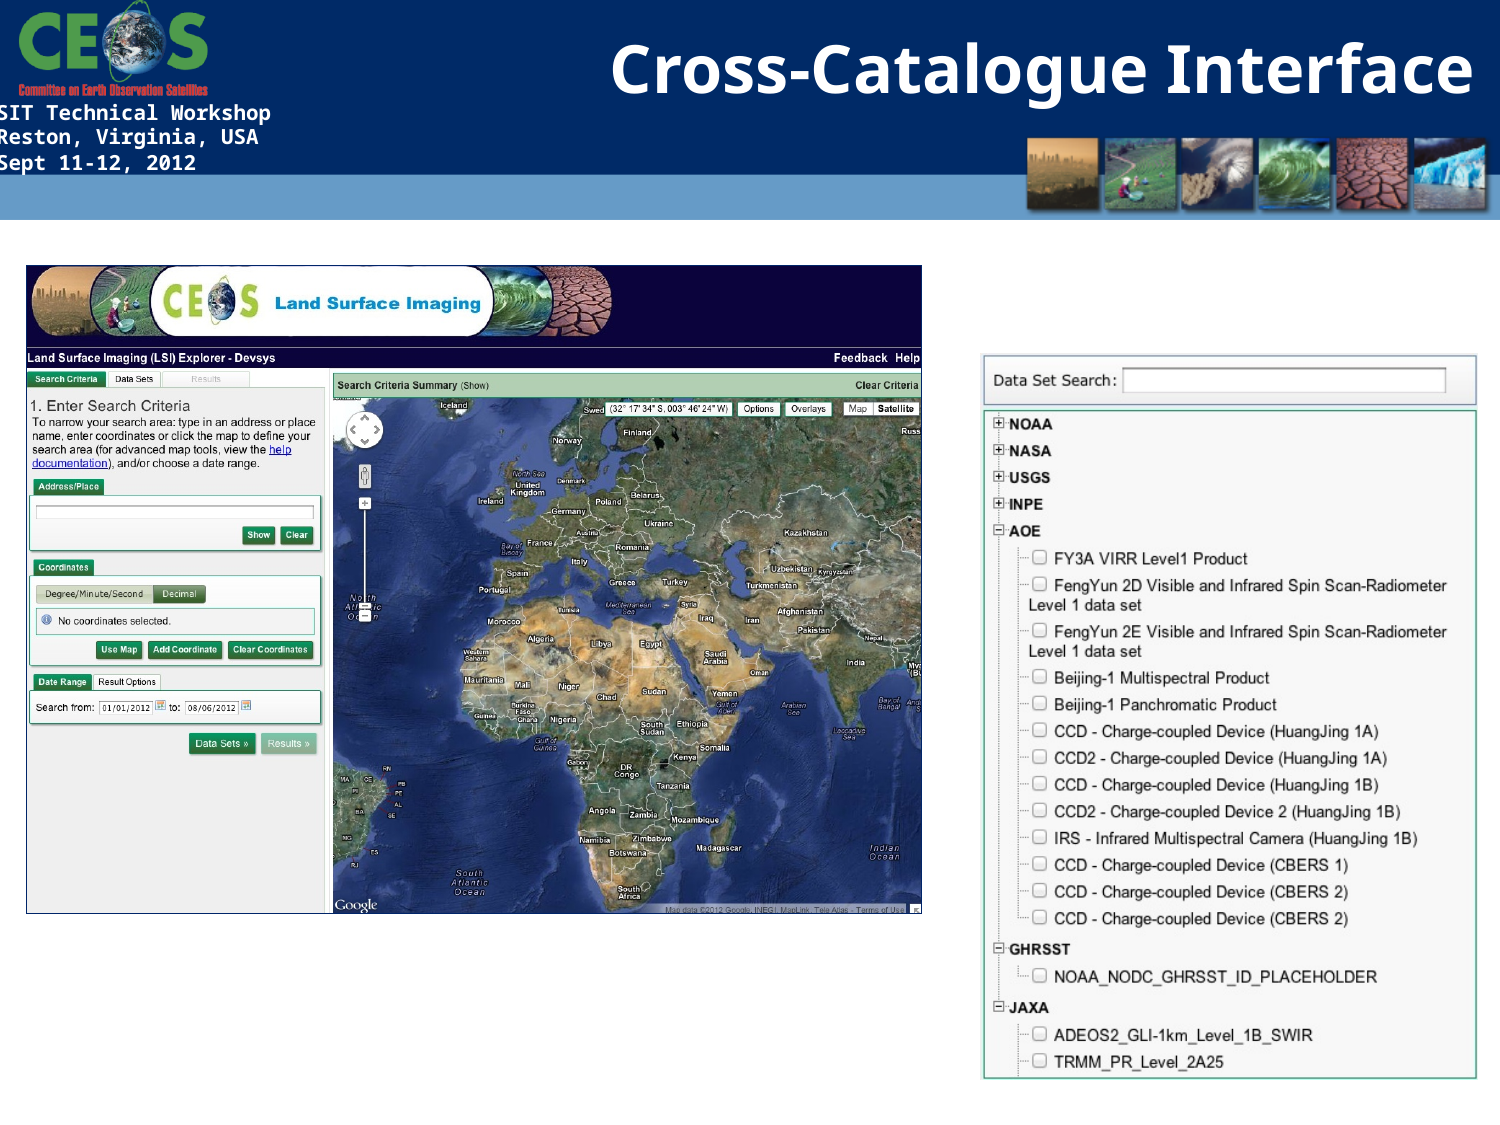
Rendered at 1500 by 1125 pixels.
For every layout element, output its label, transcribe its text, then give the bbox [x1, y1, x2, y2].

picture [25, 265, 923, 914]
picture [980, 352, 1478, 1080]
picture [0, 0, 1500, 220]
text_box Cross-Catalogue Interface [216, 16, 1491, 117]
